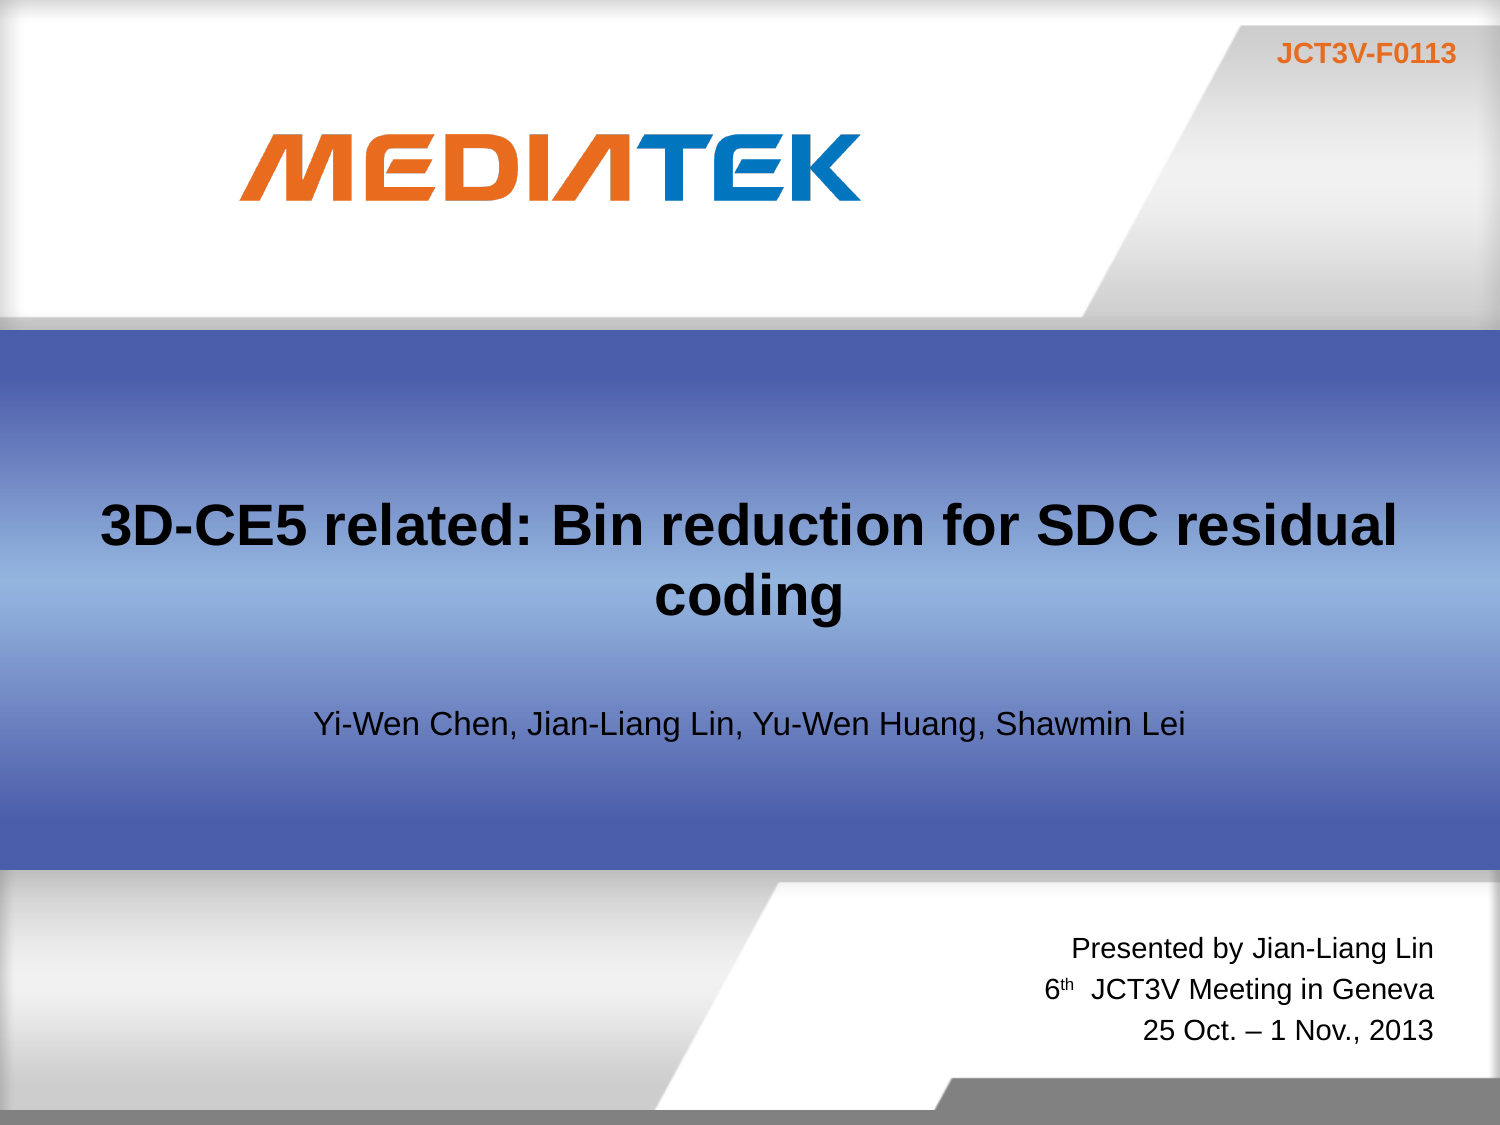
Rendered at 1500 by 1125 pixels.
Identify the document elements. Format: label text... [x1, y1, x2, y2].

text_box Yi-Wen Chen, Jian-Liang Lin, Yu-Wen Huang, Shawmin Lei [162, 694, 1338, 750]
text_box Presented by Jian-Liang Lin 6th JCT3V Meeting in Geneva 25 Oct. – 1 Nov., 2013 [787, 922, 1450, 1054]
picture [0, 0, 1500, 1125]
title 3D-CE5 related: Bin reduction for SDC residual coding [50, 438, 1450, 676]
